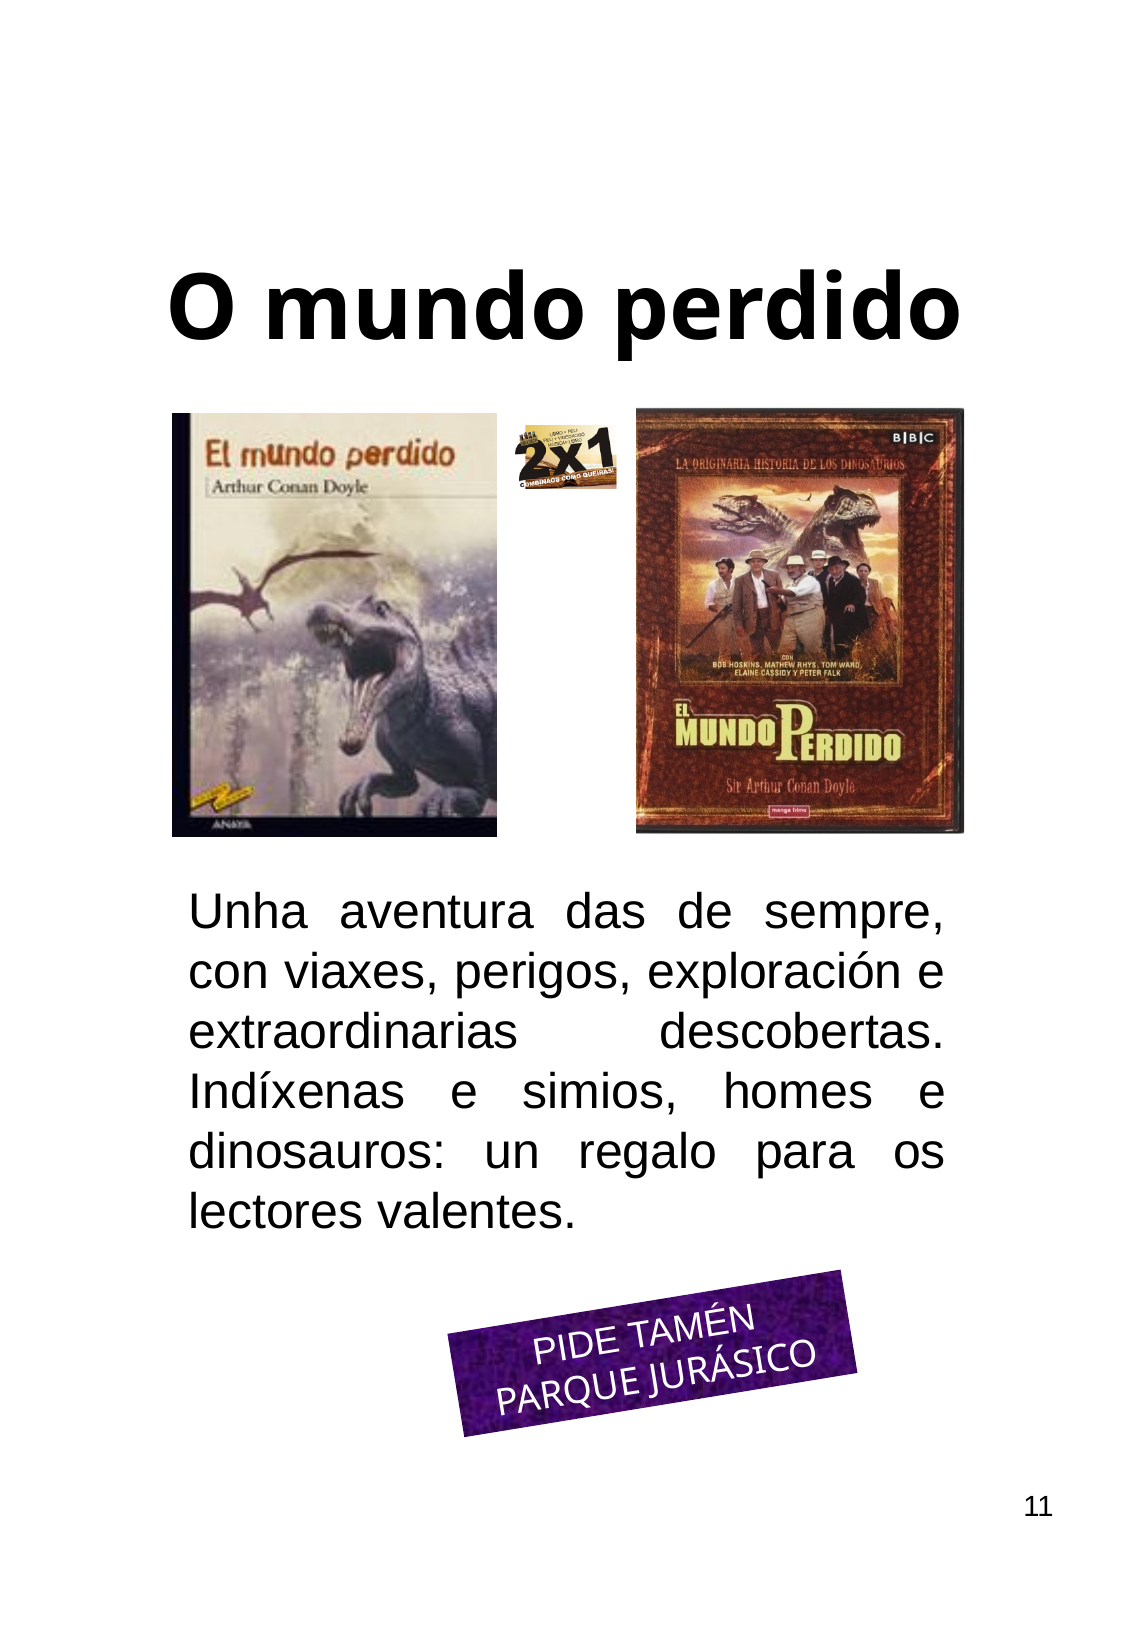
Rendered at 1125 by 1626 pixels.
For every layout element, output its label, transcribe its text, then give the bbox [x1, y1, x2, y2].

picture [635, 402, 965, 837]
title O mundo perdido [58, 167, 1072, 439]
picture [172, 413, 497, 837]
text_box PIDE TAMÉN PARQUE JURÁSICO [447, 1269, 858, 1438]
list Unha aventura das de sempre, con viaxes, perigos, exploración e extraordinarias descobertas. Indíxenas e simios, homes e dinosauros: un regalo para os lectores valentes. [116, 870, 962, 1282]
picture [515, 425, 617, 489]
slide_number 11 [806, 1479, 1069, 1593]
